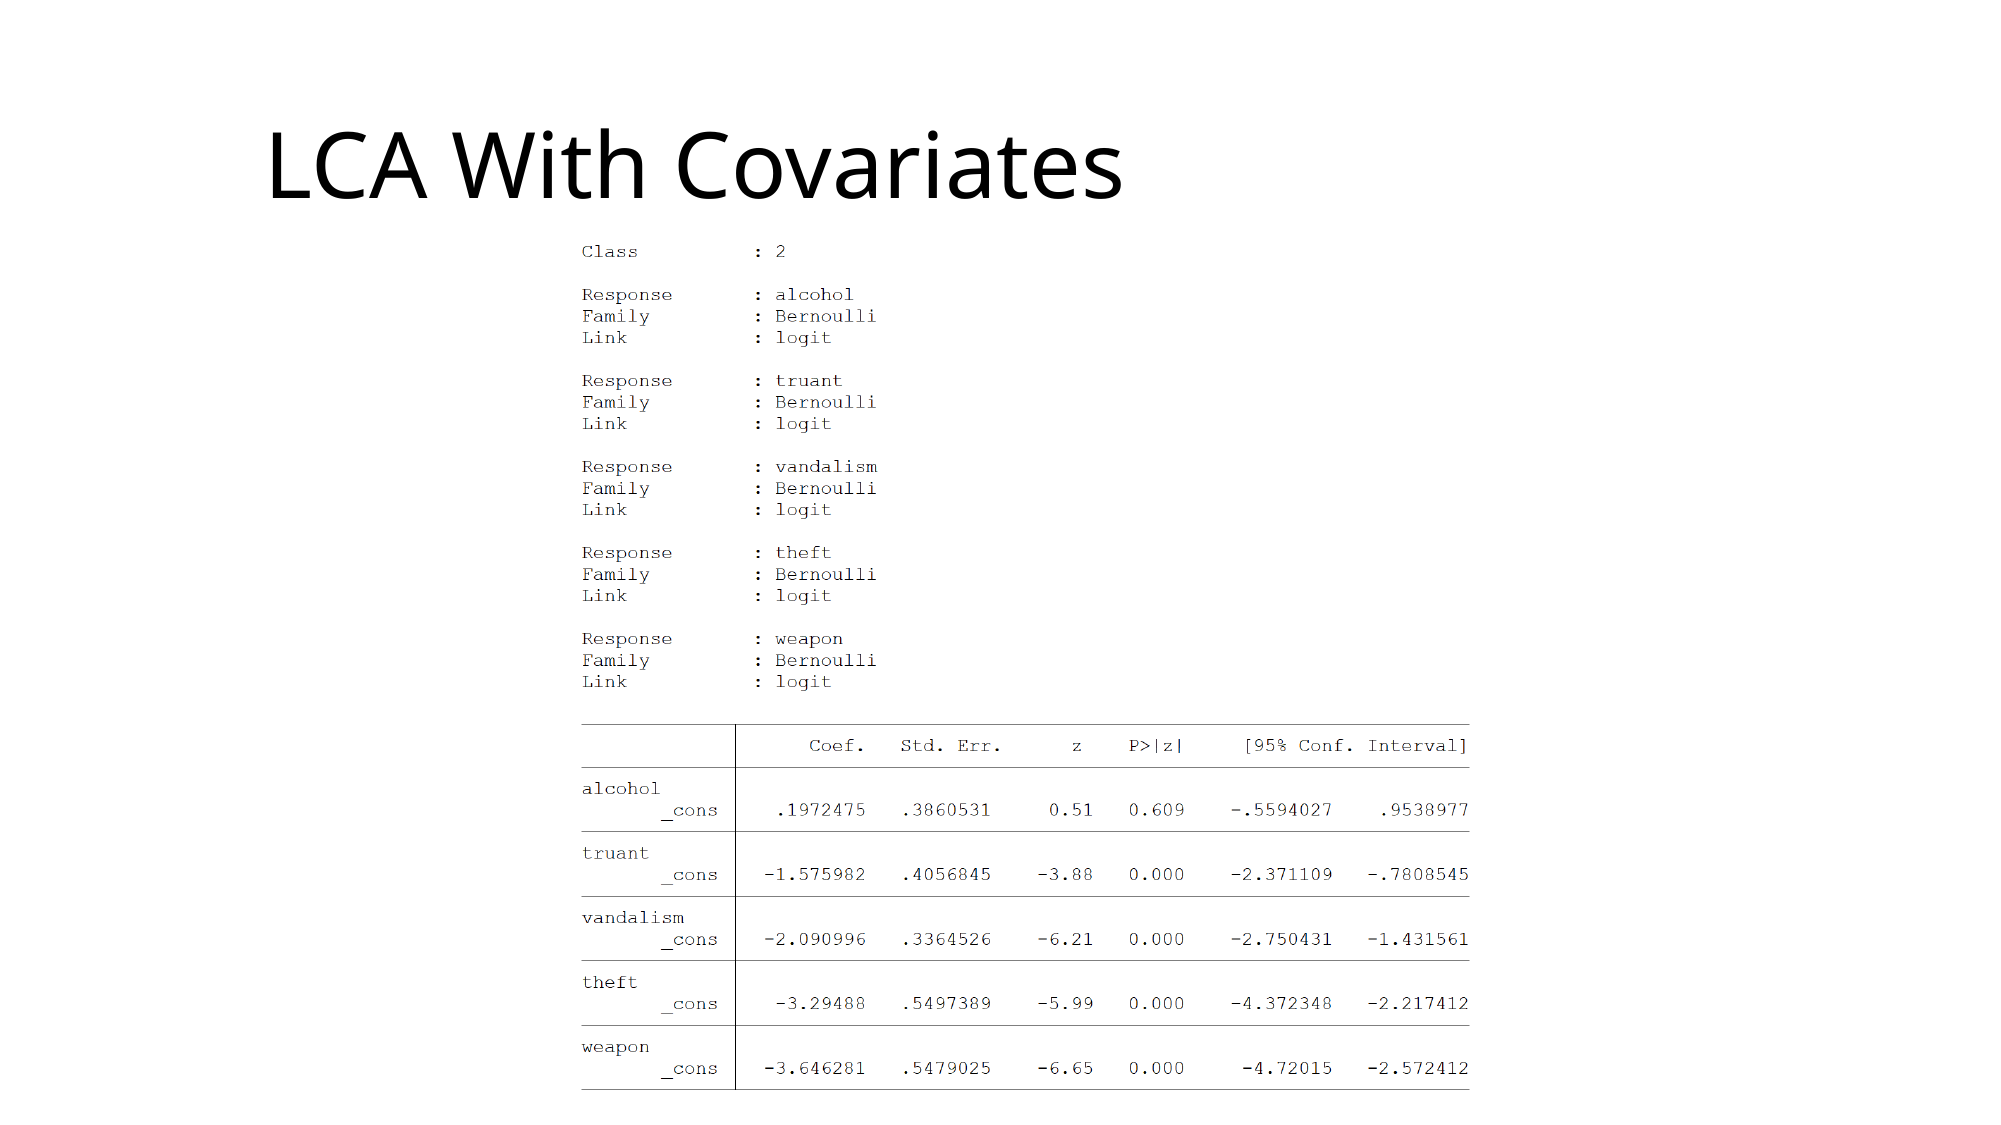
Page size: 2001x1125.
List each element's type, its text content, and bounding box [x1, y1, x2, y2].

picture [574, 241, 1483, 1100]
title LCA With Covariates [249, 99, 1750, 238]
